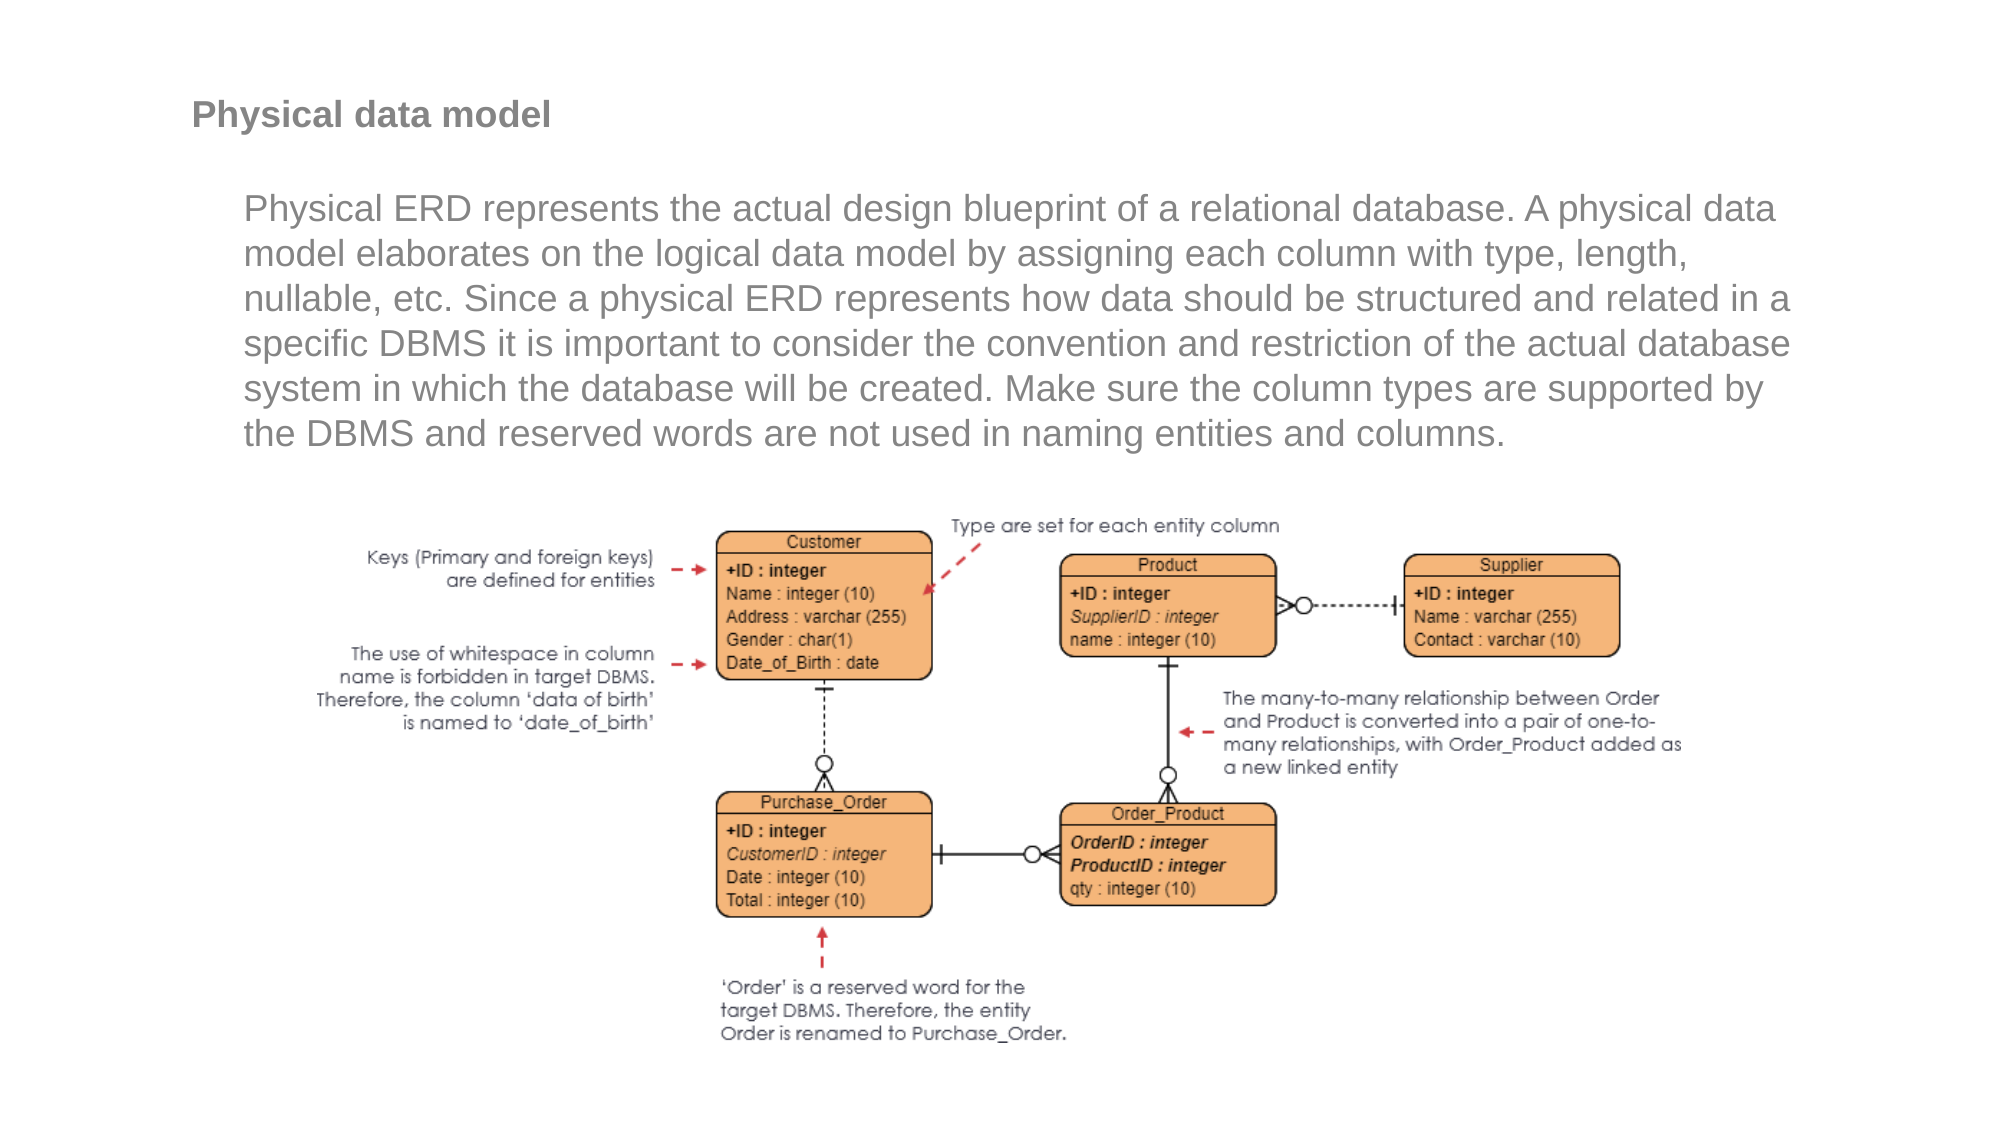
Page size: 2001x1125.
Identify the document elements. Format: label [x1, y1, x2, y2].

text_box [176, 82, 1824, 1043]
